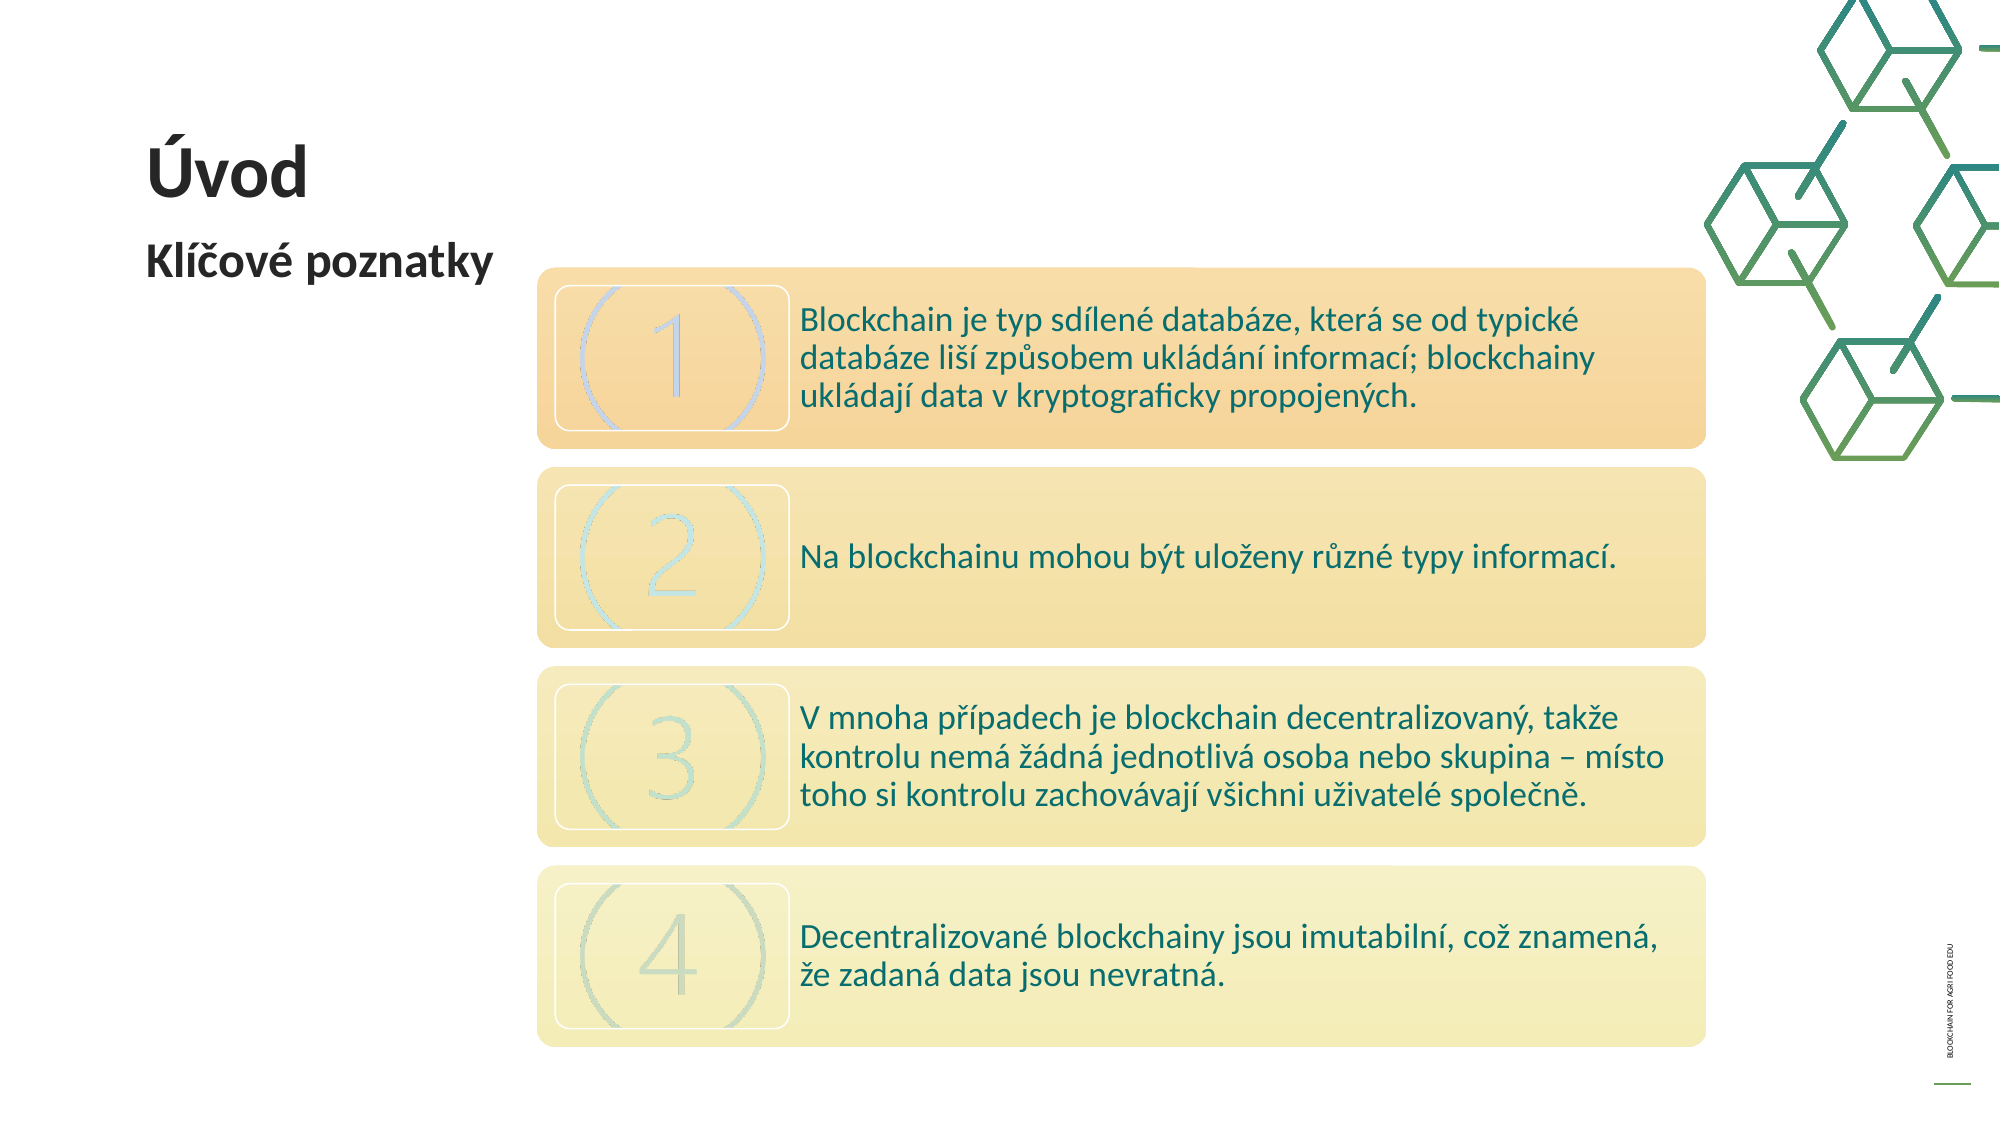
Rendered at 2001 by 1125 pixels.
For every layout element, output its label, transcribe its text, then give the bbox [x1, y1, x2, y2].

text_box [1703, 0, 2000, 462]
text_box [536, 267, 1707, 1047]
list Úvod Klíčové poznatky [130, 124, 1698, 337]
